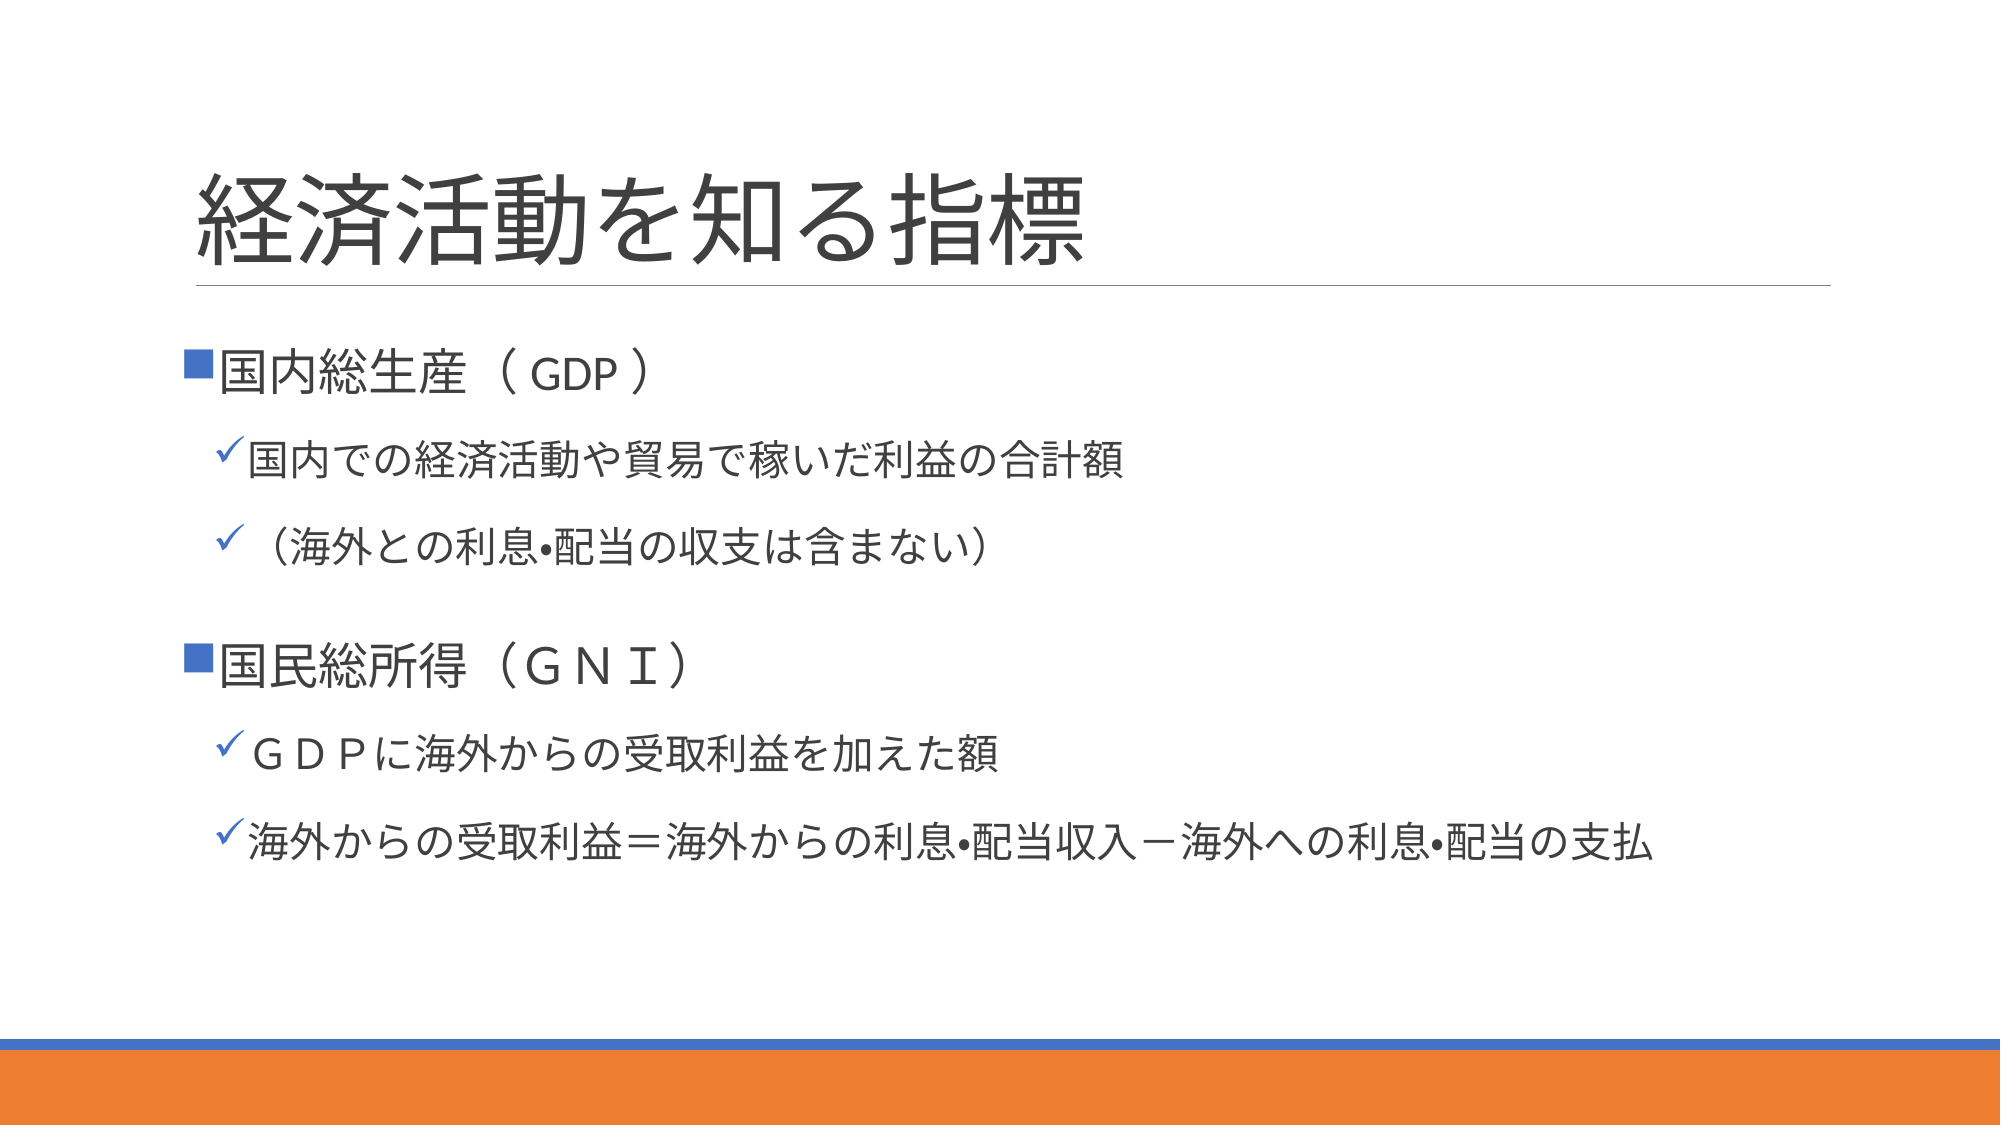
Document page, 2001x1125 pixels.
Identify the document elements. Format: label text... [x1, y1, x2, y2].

list 国内総生産（GDP） 国内での経済活動や貿易で稼いだ利益の合計額 （海外との利息・配当の収支は含まない） 国民総所得（ＧＮＩ） ＧＤＰに海外からの受取利益を加えた額 海外からの受取利益＝海外からの利息・配当収入－海外への利息・配当の支払 [180, 302, 1830, 963]
title 経済活動を知る指標 [180, 47, 1830, 285]
